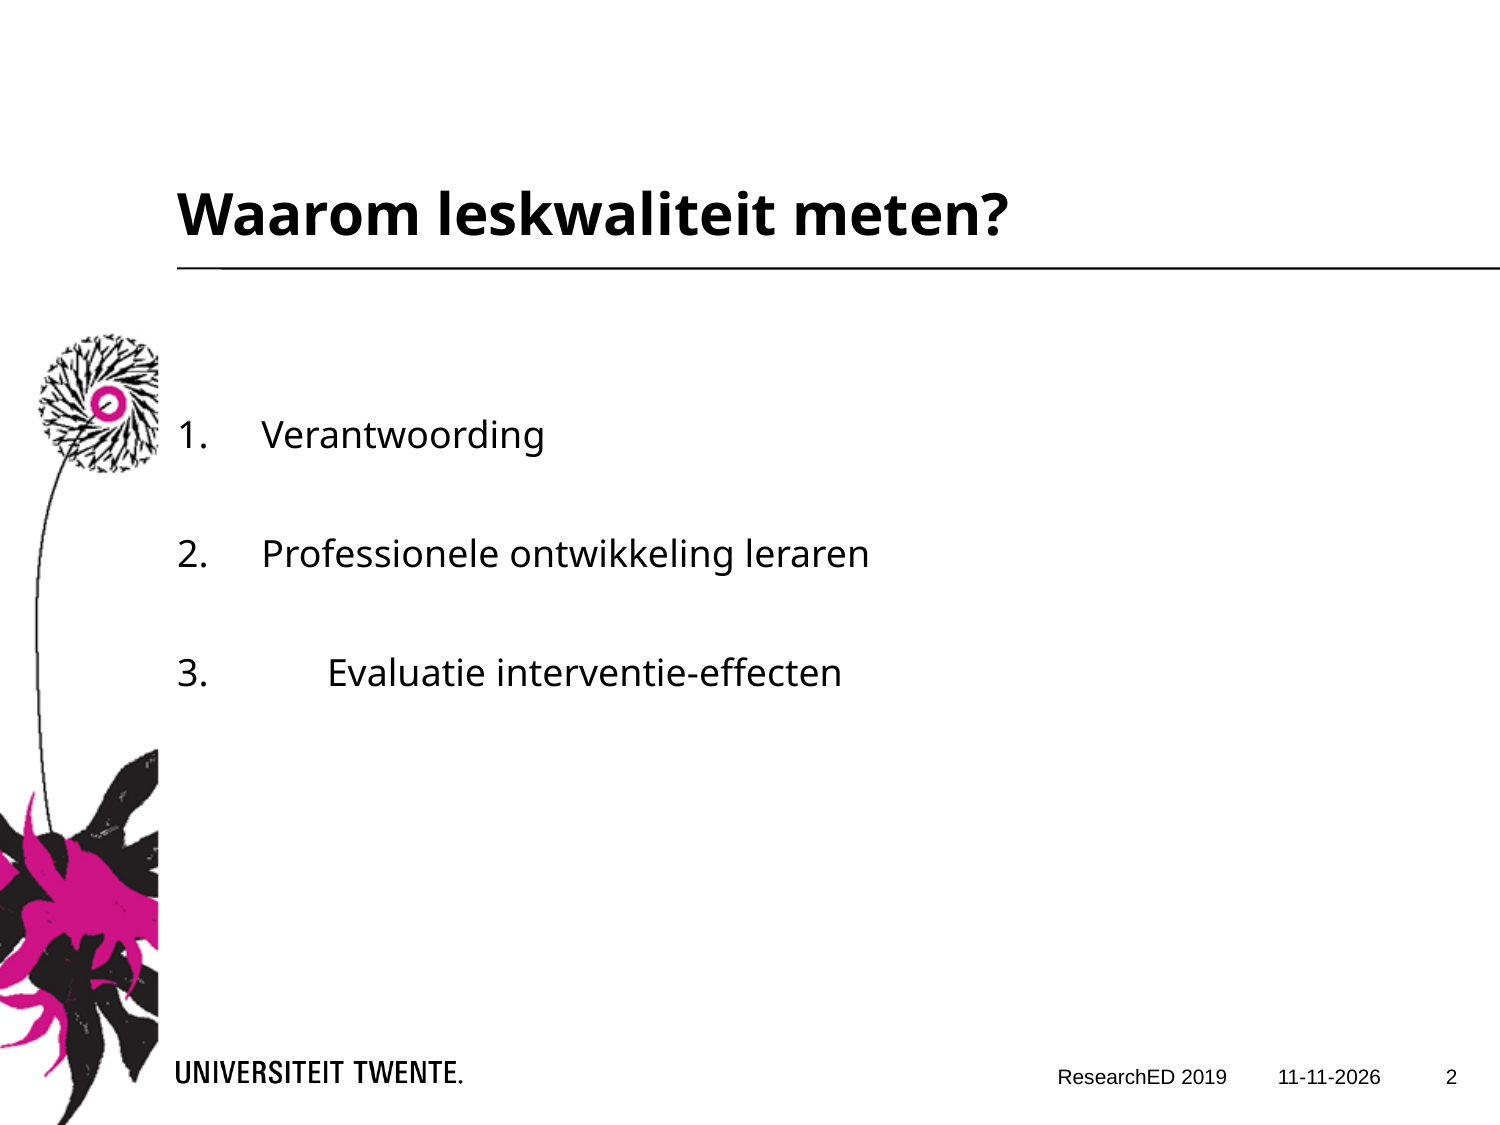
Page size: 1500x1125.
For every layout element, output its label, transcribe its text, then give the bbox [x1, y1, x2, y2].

slide_number 2 [1395, 1049, 1458, 1125]
footer ResearchED 2019 [580, 1049, 1243, 1125]
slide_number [1243, 1049, 1395, 1125]
list Verantwoording Professionele ontwikkeling leraren 3. Evaluatie interventie-effecten [177, 336, 1458, 921]
title Waarom leskwaliteit meten? [177, 59, 1458, 248]
picture [0, 0, 482, 1125]
